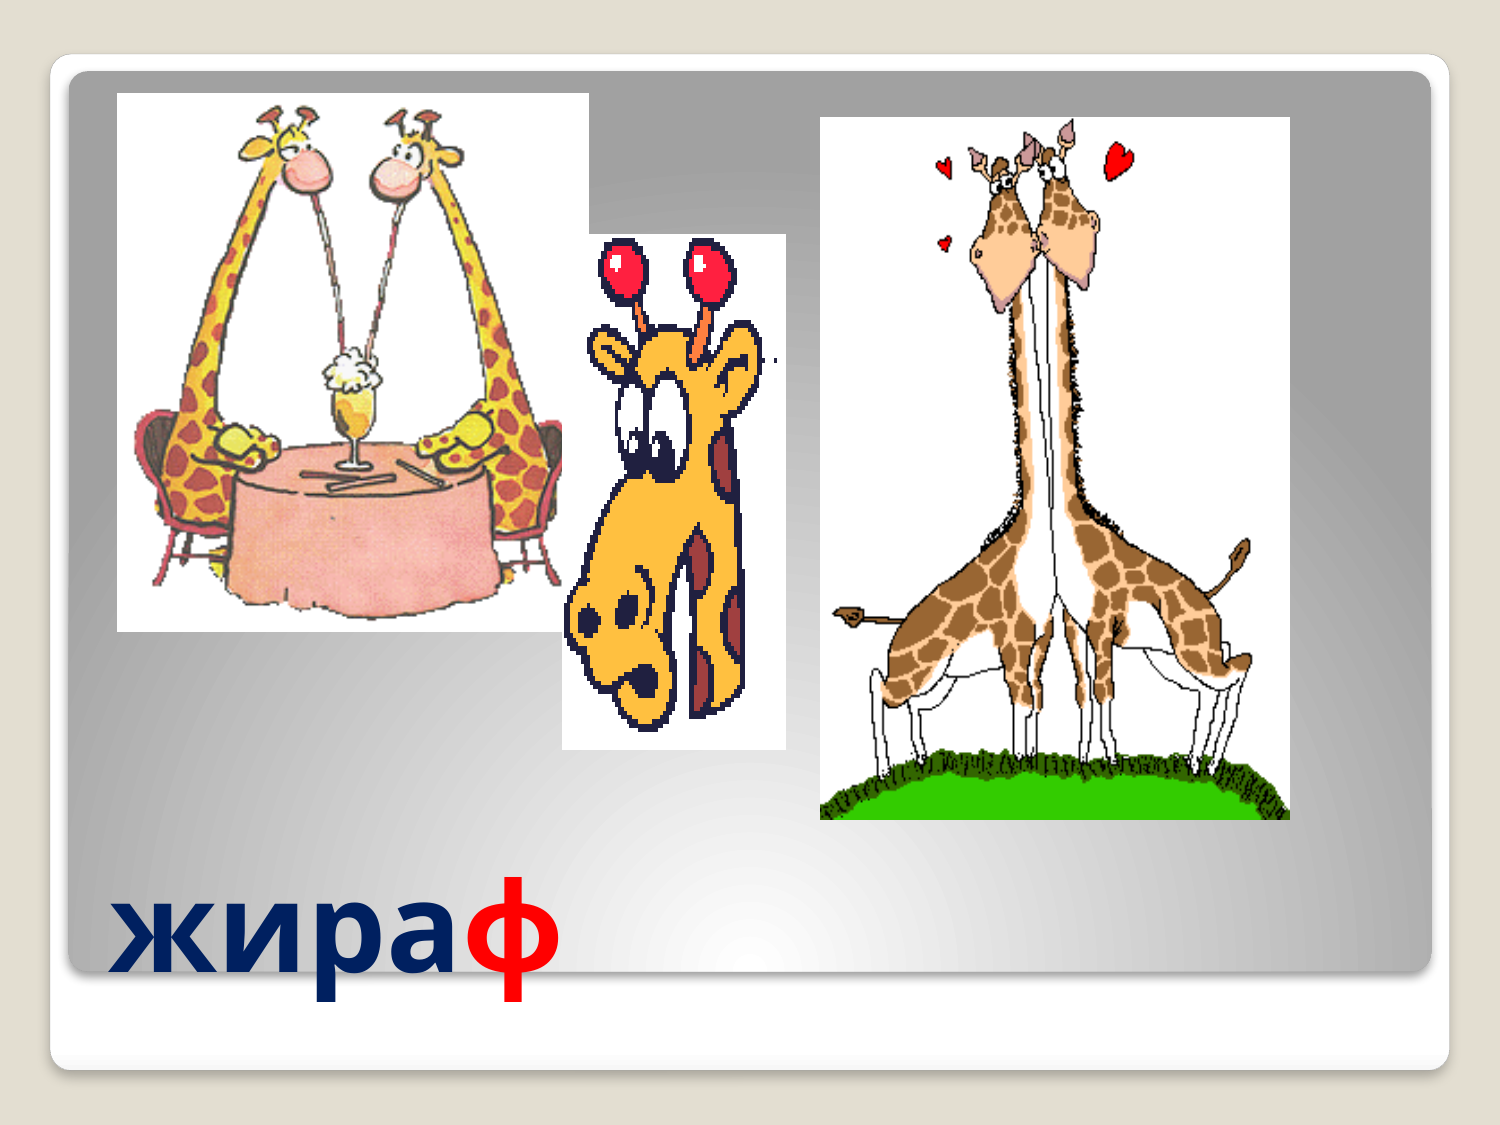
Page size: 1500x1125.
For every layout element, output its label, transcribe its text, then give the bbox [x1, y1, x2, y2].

picture [562, 234, 786, 751]
picture [820, 116, 1290, 820]
title жираф [93, 832, 1437, 1005]
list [116, 93, 590, 633]
